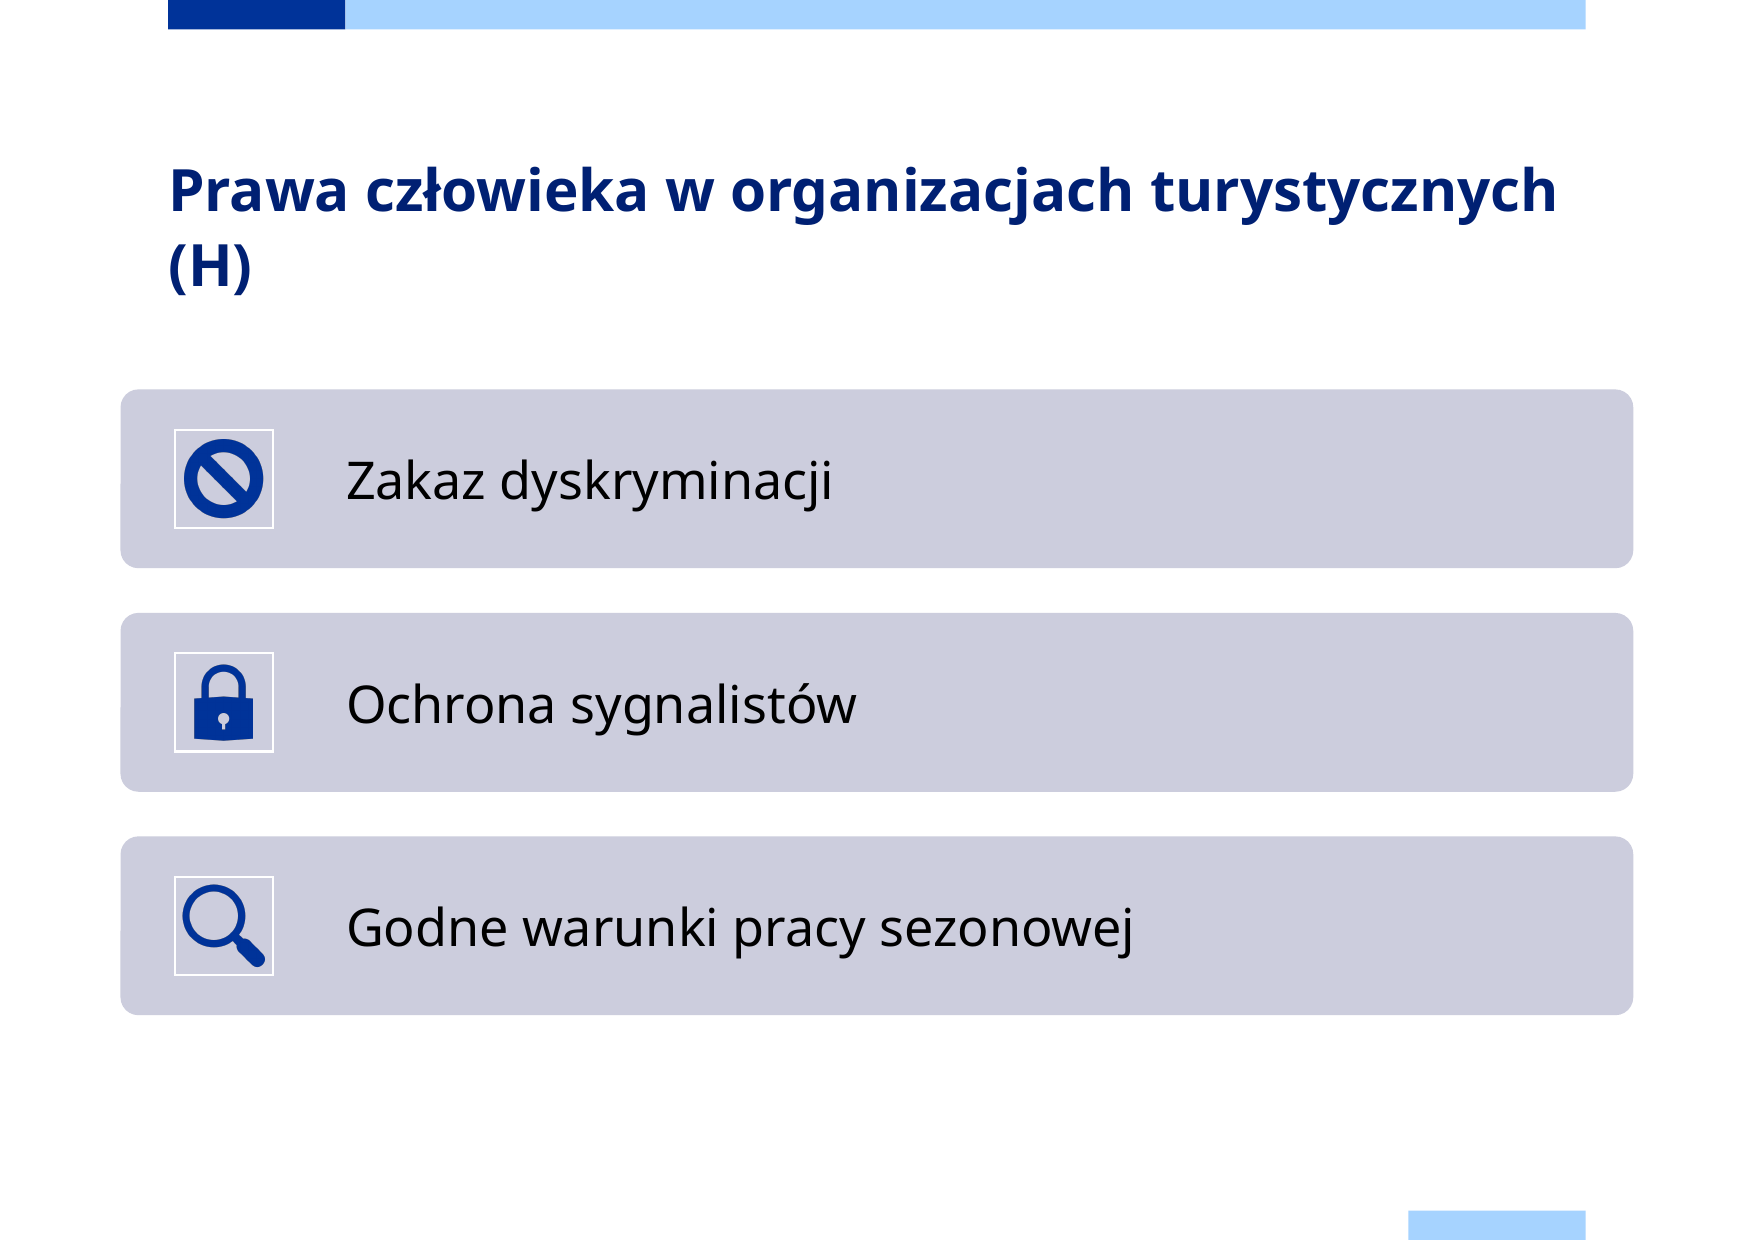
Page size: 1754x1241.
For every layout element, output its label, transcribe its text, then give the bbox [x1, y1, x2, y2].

title Prawa człowieka w organizacjach turystycznych (H) [168, 147, 1586, 325]
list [120, 389, 1634, 1016]
